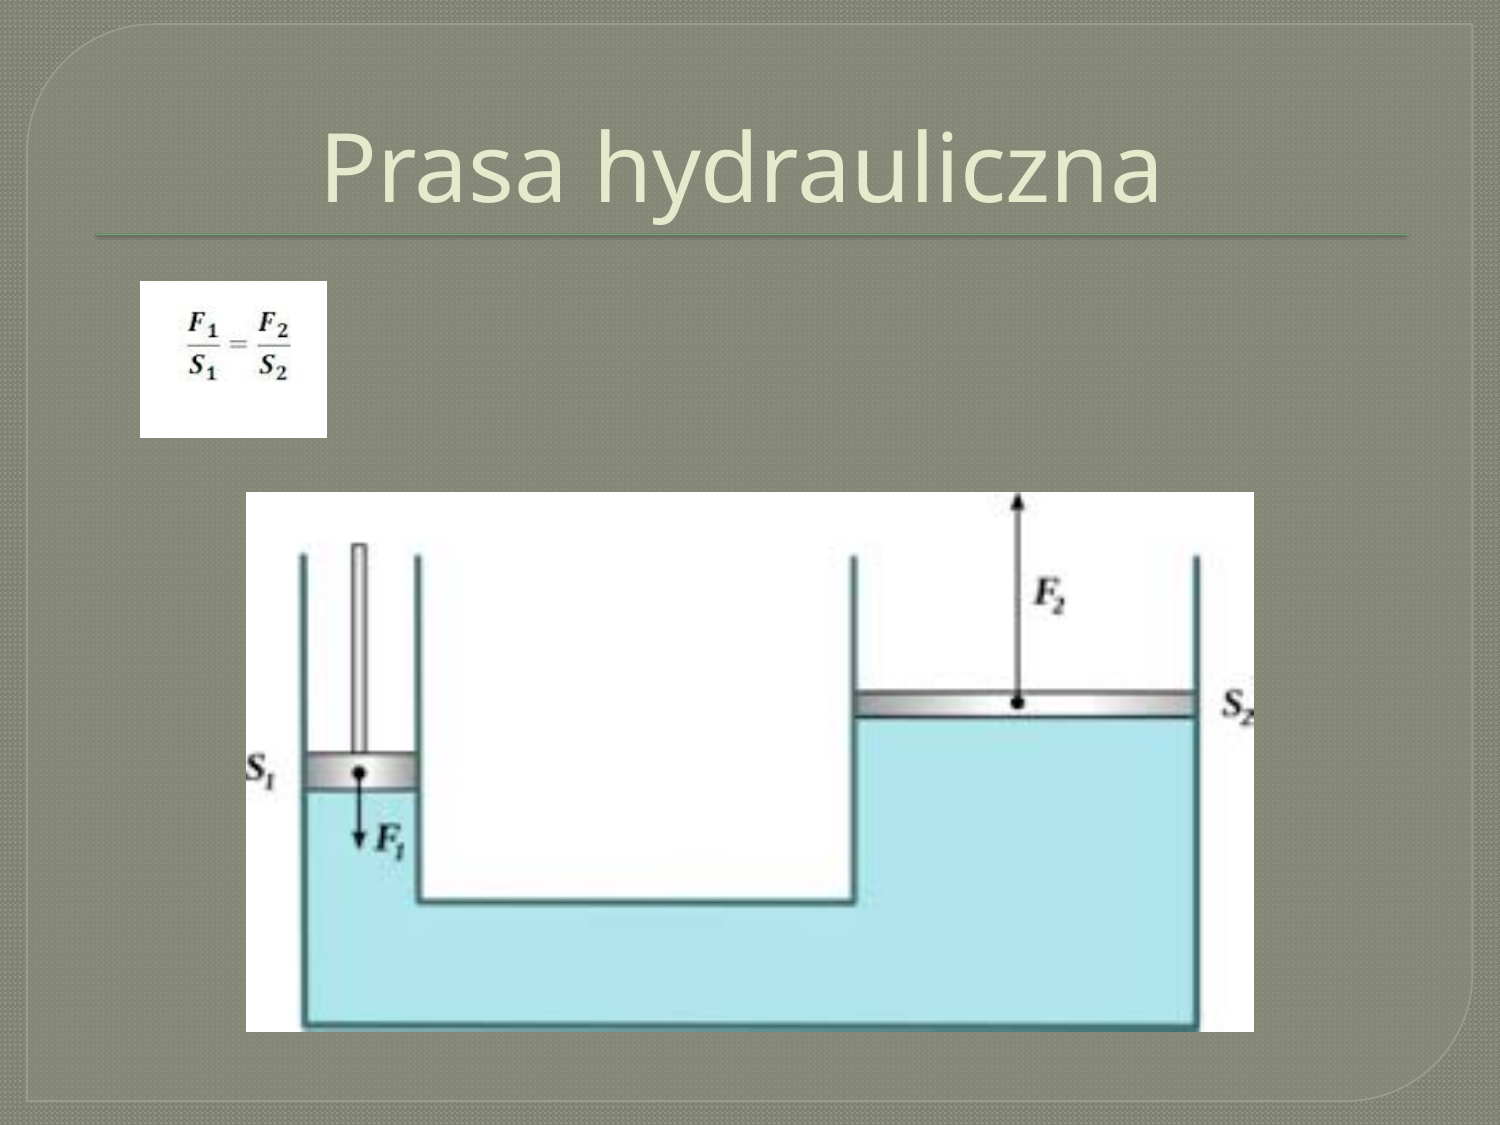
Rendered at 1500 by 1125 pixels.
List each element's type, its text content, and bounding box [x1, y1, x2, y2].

title Prasa hydrauliczna [75, 41, 1425, 230]
picture [245, 491, 1255, 1032]
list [140, 280, 327, 438]
